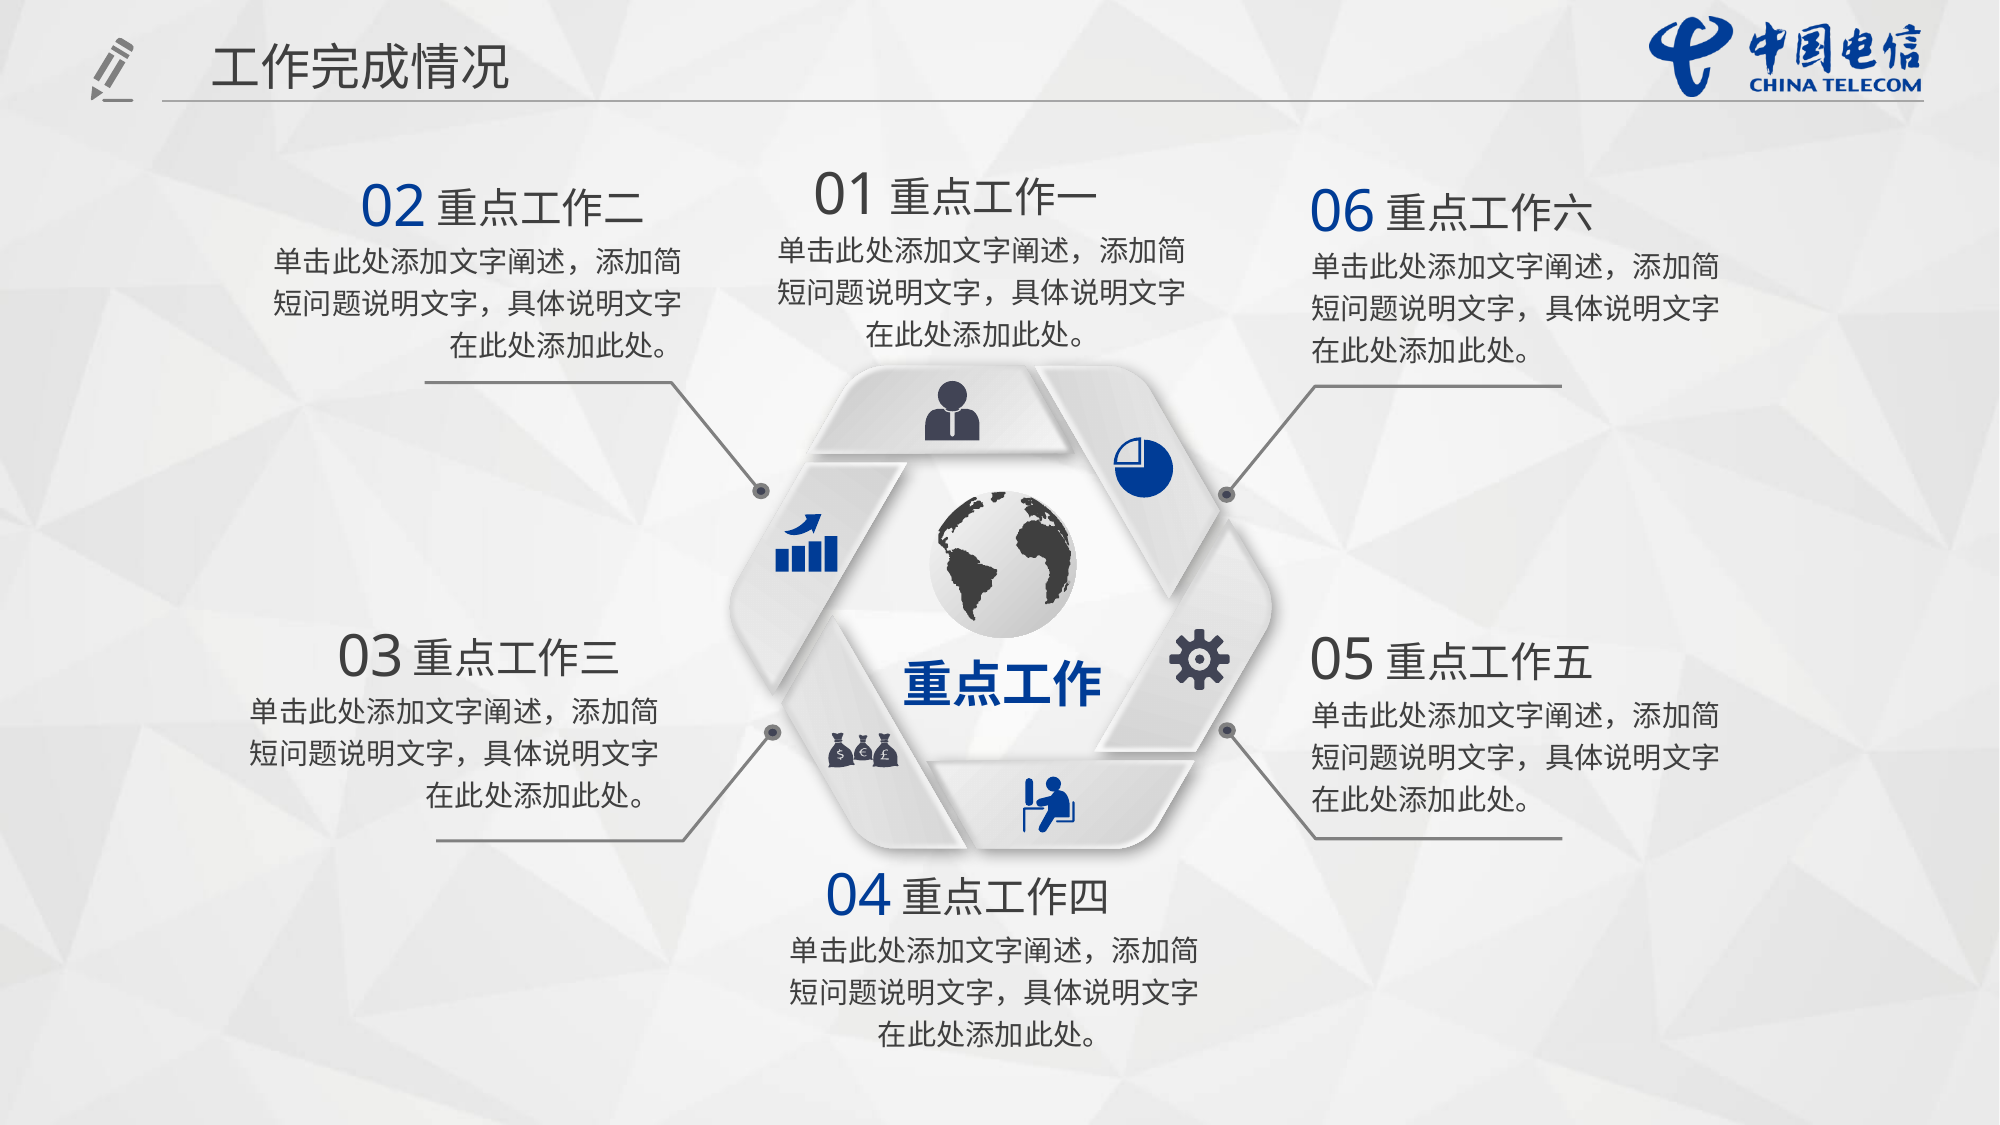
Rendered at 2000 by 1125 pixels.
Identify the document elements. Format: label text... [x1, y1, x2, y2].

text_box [751, 148, 1213, 361]
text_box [1271, 613, 1758, 826]
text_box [1220, 724, 1563, 839]
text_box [1113, 436, 1174, 498]
text_box [110, 45, 130, 59]
text_box [115, 37, 134, 52]
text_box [726, 709, 997, 798]
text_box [775, 513, 838, 572]
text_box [1022, 776, 1075, 833]
text_box [90, 86, 104, 101]
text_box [1271, 164, 1758, 377]
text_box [929, 490, 1077, 639]
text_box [825, 731, 900, 768]
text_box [764, 849, 1226, 1061]
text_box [1005, 416, 1216, 505]
text_box 工作完成情况 [196, 28, 526, 100]
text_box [424, 382, 768, 498]
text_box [236, 160, 705, 373]
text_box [1219, 386, 1563, 501]
text_box [104, 59, 126, 89]
text_box [102, 98, 134, 102]
picture [0, 0, 2000, 1125]
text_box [925, 760, 1195, 847]
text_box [806, 368, 1076, 454]
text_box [213, 610, 682, 822]
text_box [93, 52, 115, 82]
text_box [667, 513, 924, 602]
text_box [1064, 612, 1273, 702]
text_box 重点工作 [848, 645, 1157, 720]
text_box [924, 380, 980, 441]
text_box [435, 726, 780, 842]
